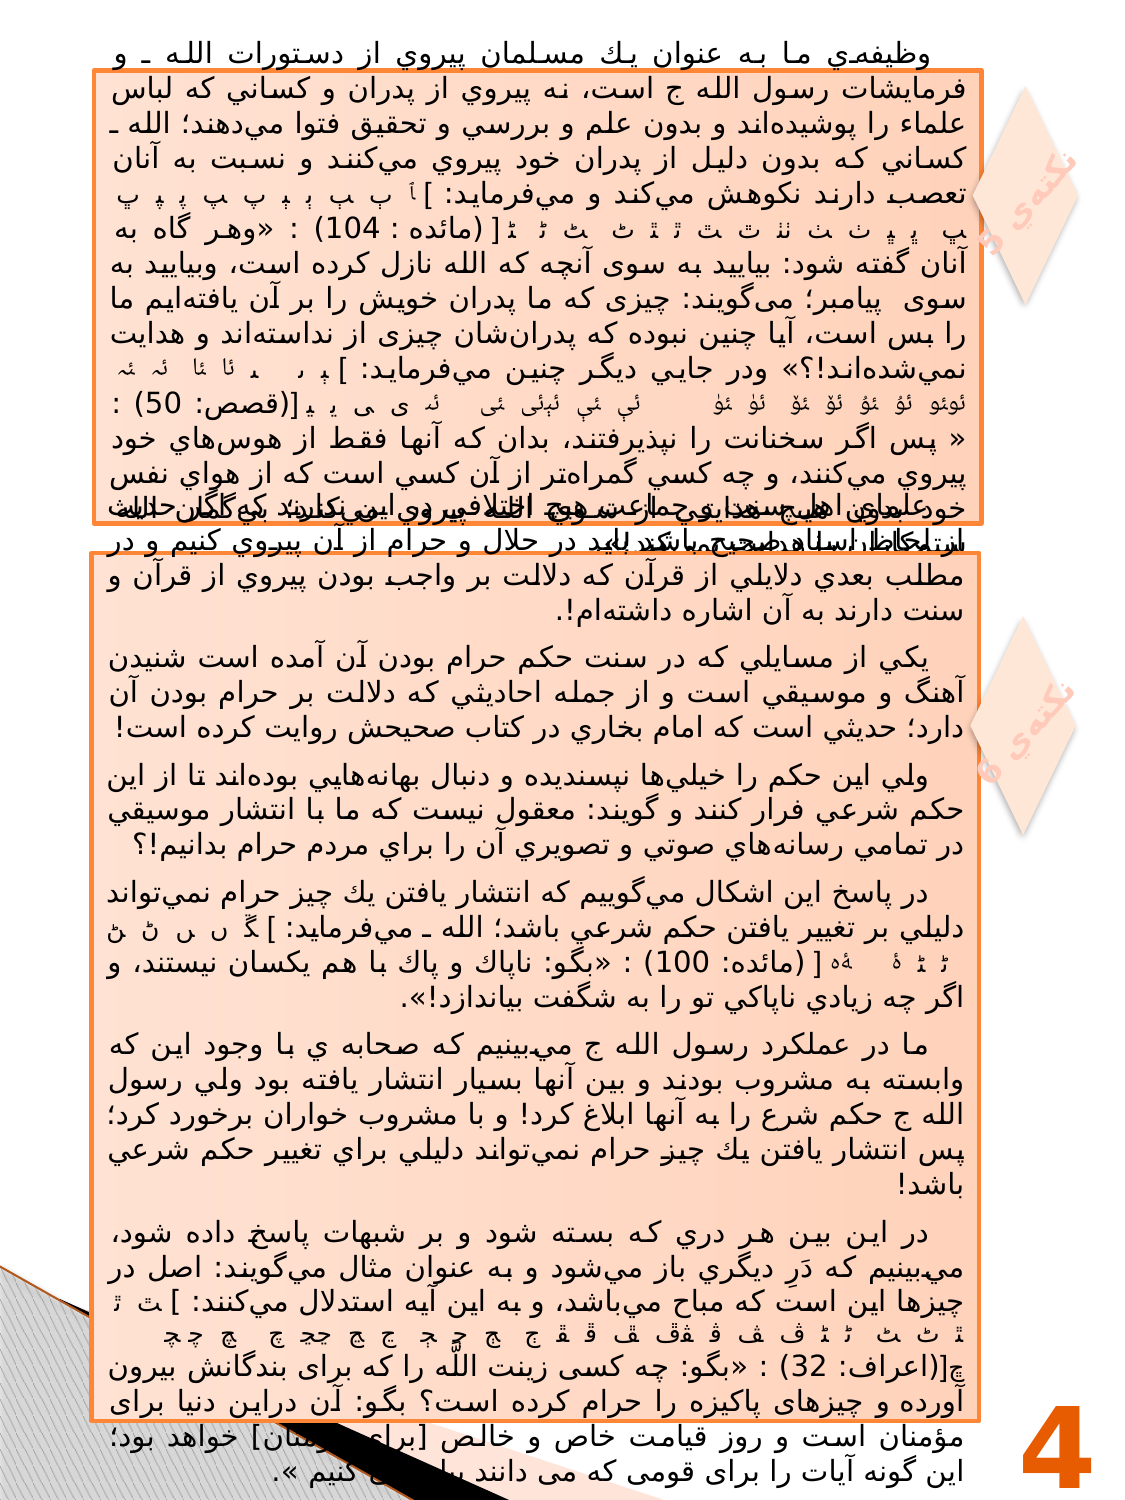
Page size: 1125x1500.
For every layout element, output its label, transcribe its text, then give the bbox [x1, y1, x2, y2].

text_box [968, 614, 1048, 743]
text_box علماي اهل سنت و جماعت هيچ اختلافي در اين ندارند كه اگر حديث از لحاظ اسناد صحيح باشد بايد در حلال و حرام از آن پيروي كنيم و در مطلب بعدي دلايلي از قرآن كه دلالت بر واجب بودن پيروي از قرآن و سنت دارند به آن اشاره‌ داشته‌ام!. يكي از مسايلي كه در سنت حكم حرام بودن آن آمده است شنيدن آهنگ و موسيقي است و از جمله احاديثي كه دلالت بر حرام بودن آن دارد؛ حديثي است كه امام بخاري در كتاب صحيحش روايت كرده است! ولي اين حكم را خيلي‌ها نپسنديده و دنبال بهانه‌هايي بوده‌اند تا از اين حكم شرعي فرار كنند و گويند: معقول نيست كه ما با انتشار موسيقي در تمامي رسانه‌هاي صوتي و تصويري آن را براي مردم حرام بدانيم!؟ در پاسخ اين اشكال مي‌گوييم كه انتشار يافتن يك چيز حرام نمي‌تواند دليلي بر تغيير يافتن حكم شرعي باشد؛ الله ـ مي‌فرمايد: ] ﮝ ﮞ ﮟ ﮠ ﮡ ﮢ ﮣ ﮤ ﮥﮦ [ (مائده: 100) : «بگو: ناپاك و پاك با هم يكسان نيستند، و اگر چه زيادي ناپاكي تو را به شگفت بياندازد!». ما در عملكرد رسول الله ج مي‌بينيم كه صحابه ي با وجود اين كه وابسته به مشروب بودند و بين آنها بسيار انتشار يافته بود ولي رسول الله ج حكم شرع را به آنها ابلاغ كرد! و با مشروب خواران برخورد كرد؛ پس انتشار يافتن يك چيز حرام نمي‌تواند دليلي براي تغيير حكم شرعي باشد! در اين بين هر دري كه بسته شود و بر شبهات پاسخ داده شود، مي‌بينيم كه دَرِ ديگري باز مي‌شود و به عنوان مثال مي‌گويند: اصل در چيزها اين است كه مباح مي‌باشد، و به اين آيه استدلال مي‌كنند: ] ﭣ ﭤ ﭥ ﭦ ﭧ ﭨ ﭩ ﭪ ﭫ ﭬ ﭭﭮ ﭯ ﭰ ﭱ ﭲ ﭳ ﭴ ﭵ ﭶ ﭷ ﭸﭹ ﭺ ﭻ ﭼ ﭽ ﭾ[(اعراف: 32) : «بگو: چه کسی زينت اللَّه را كه براى بندگانش بیرون آورده و چیزهای پاکیزه را حرام کرده است؟ بگو: آن دراین دنیا برای مؤمنان است و روز قیامت خاص و خالص [براي مؤمنان] خواهد بود؛ این گونه آیات را برای قومی که می دانند بیان می کنیم ». [89, 551, 981, 1423]
text_box وظيفه‌ي ما به عنوان يك مسلمان پيروي از دستورات الله ـ و فرمايشات رسول الله ج است، نه پيروي از پدران و كساني كه لباس علماء را پوشيده‌اند و بدون علم و بررسي و تحقيق فتوا مي‌دهند؛ الله ـ كساني كه بدون دليل از پدران خود پيروي مي‌كنند و نسبت به آنان تعصب دارند نكوهش مي‌كند و مي‌فرمايد: ] ﭑ ﭒ ﭓ ﭔ ﭕ ﭖ ﭗ ﭘ ﭙ ﭚ ﭛ ﭜ ﭝ ﭞ ﭟ ﭠﭡ ﭢ ﭣ ﭤ ﭥ ﭦ ﭧ ﭨ ﭩ [ (مائده : 104) : «وهر گاه به آنان گفته شود: بیایید به سوی آنچه که الله نازل کرده است، وبیایید به سوی پیامبر؛ می‌گویند: چیزی که ما پدران خویش را بر آن یافته‌ایم ما را بس است، آیا چنين نبوده كه پدران‌شان چیزی از نداسته‌اند و هدايت نمي‌شده‌اند!؟» ودر جايي ديگر چنين مي‌فرمايد: ] ﯧ ﯨ ﯩ ﯪ ﯫ ﯬ ﯭ ﯮﯯ ﯰ ﯱ ﯲ ﯳ ﯴ ﯵ ﯶ ﯷ ﯸﯹ ﯺ ﯻ ﯼ ﯽ ﯾ ﯿ [(قصص: 50) : « پس اگر سخنانت را نپذيرفتند، بدان كه آنها فقط از هوس‌هاي خود پيروي مي‌كنند، و چه كسي گمراه‌تر از آن كسي است كه از هواي نفس خود بدون هيچ هدايتي از سوي الله پيروي مي‌كند؛ بي‌گمان الله ستم‌كاران را هدايت نمي‌كند!». [92, 68, 984, 526]
text_box [259, 1423, 399, 1500]
text_box نكته‌ي 6 [949, 652, 1099, 809]
text_box 4 [1031, 1368, 1112, 1500]
text_box [1004, 187, 1081, 307]
text_box [3, 1276, 89, 1328]
text_box [1002, 717, 1078, 838]
text_box نكته‌ي 5 [952, 122, 1101, 279]
text_box [970, 83, 1050, 212]
